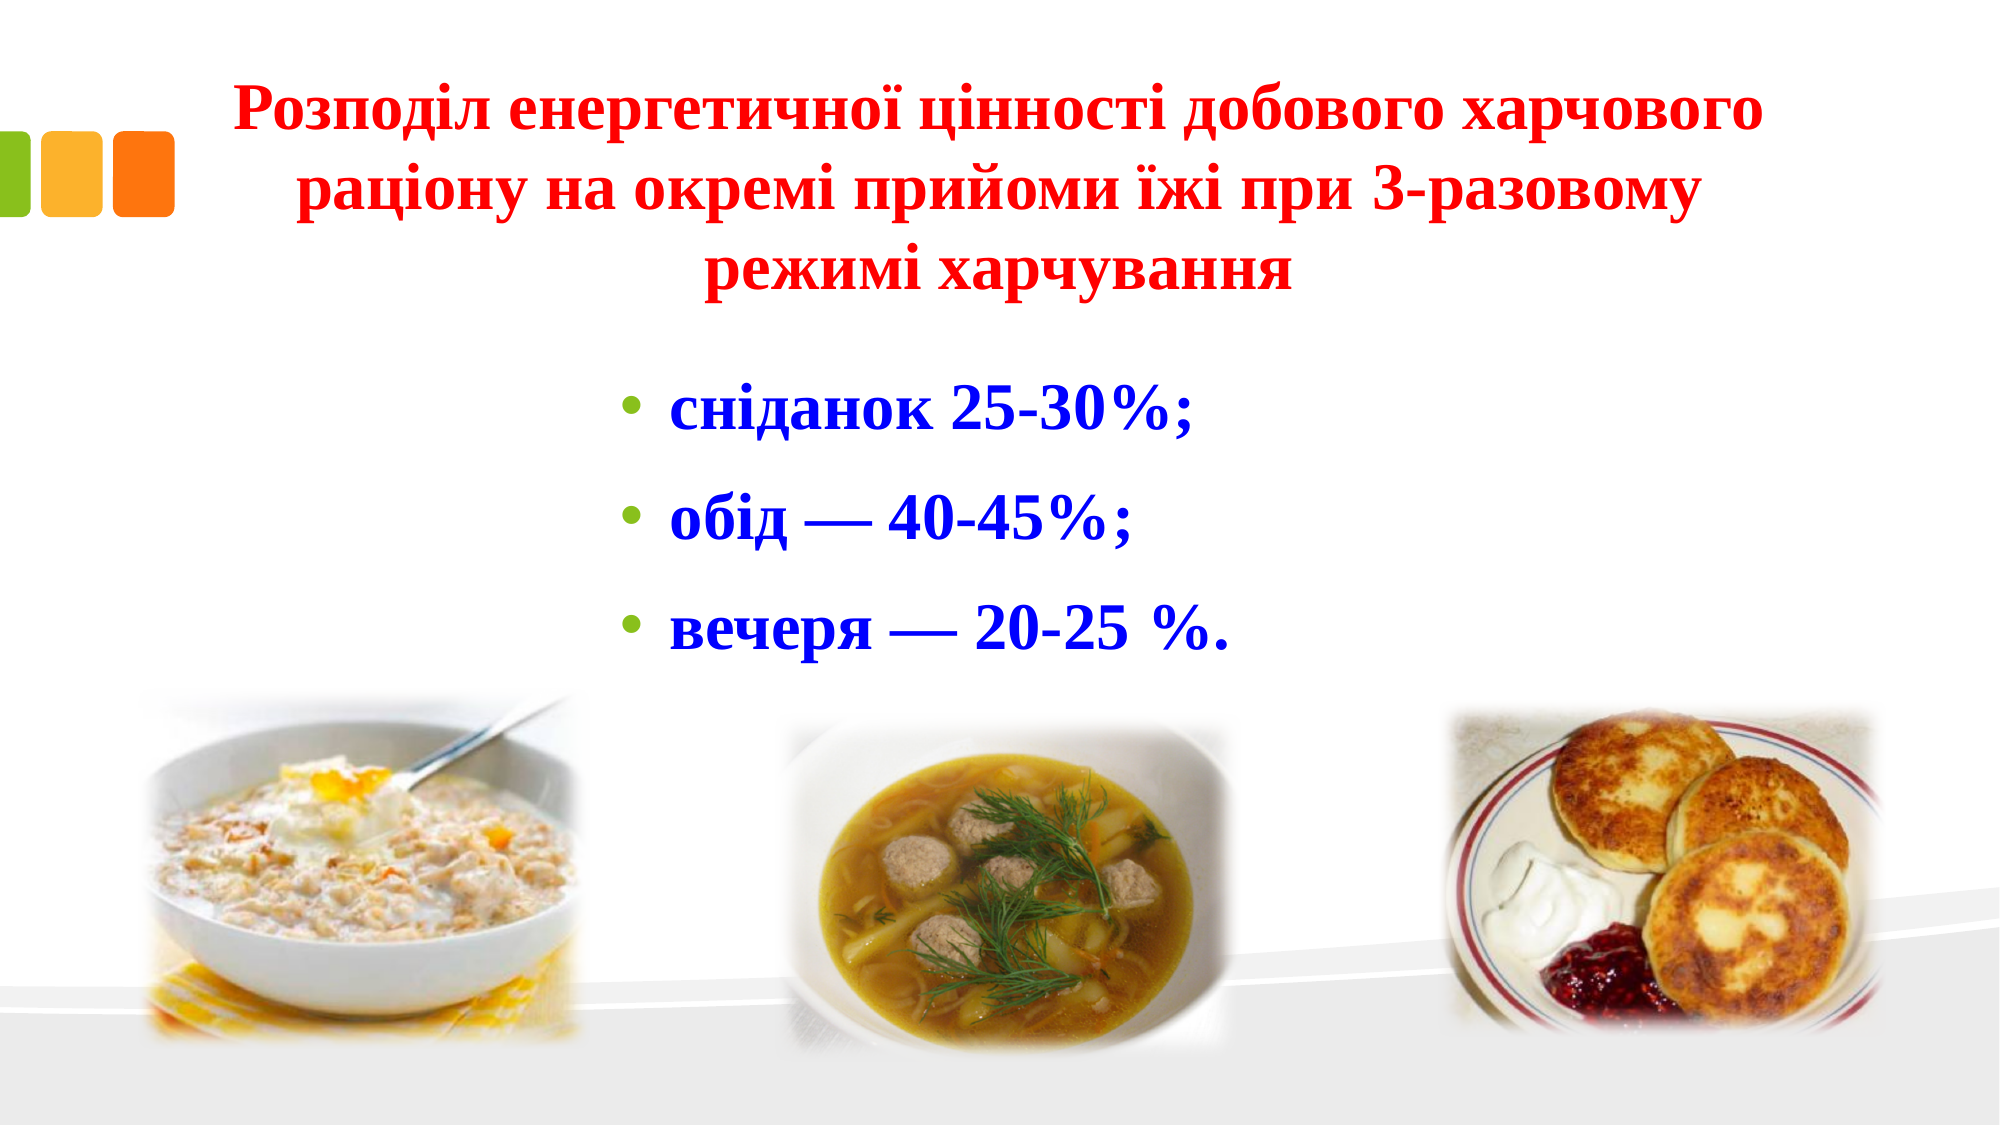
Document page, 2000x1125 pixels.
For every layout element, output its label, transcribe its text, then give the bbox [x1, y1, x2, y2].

list сніданок 25-30%; обід — 40-45%; вечеря — 20-25 %. [599, 362, 1413, 713]
picture [136, 687, 591, 1051]
picture [774, 712, 1242, 1063]
picture [1436, 699, 1887, 1038]
title Розподіл енергетичної цінності добового харчового раціону на окремі прийоми їжі при 3-разовому режимі харчування [199, 24, 1800, 313]
